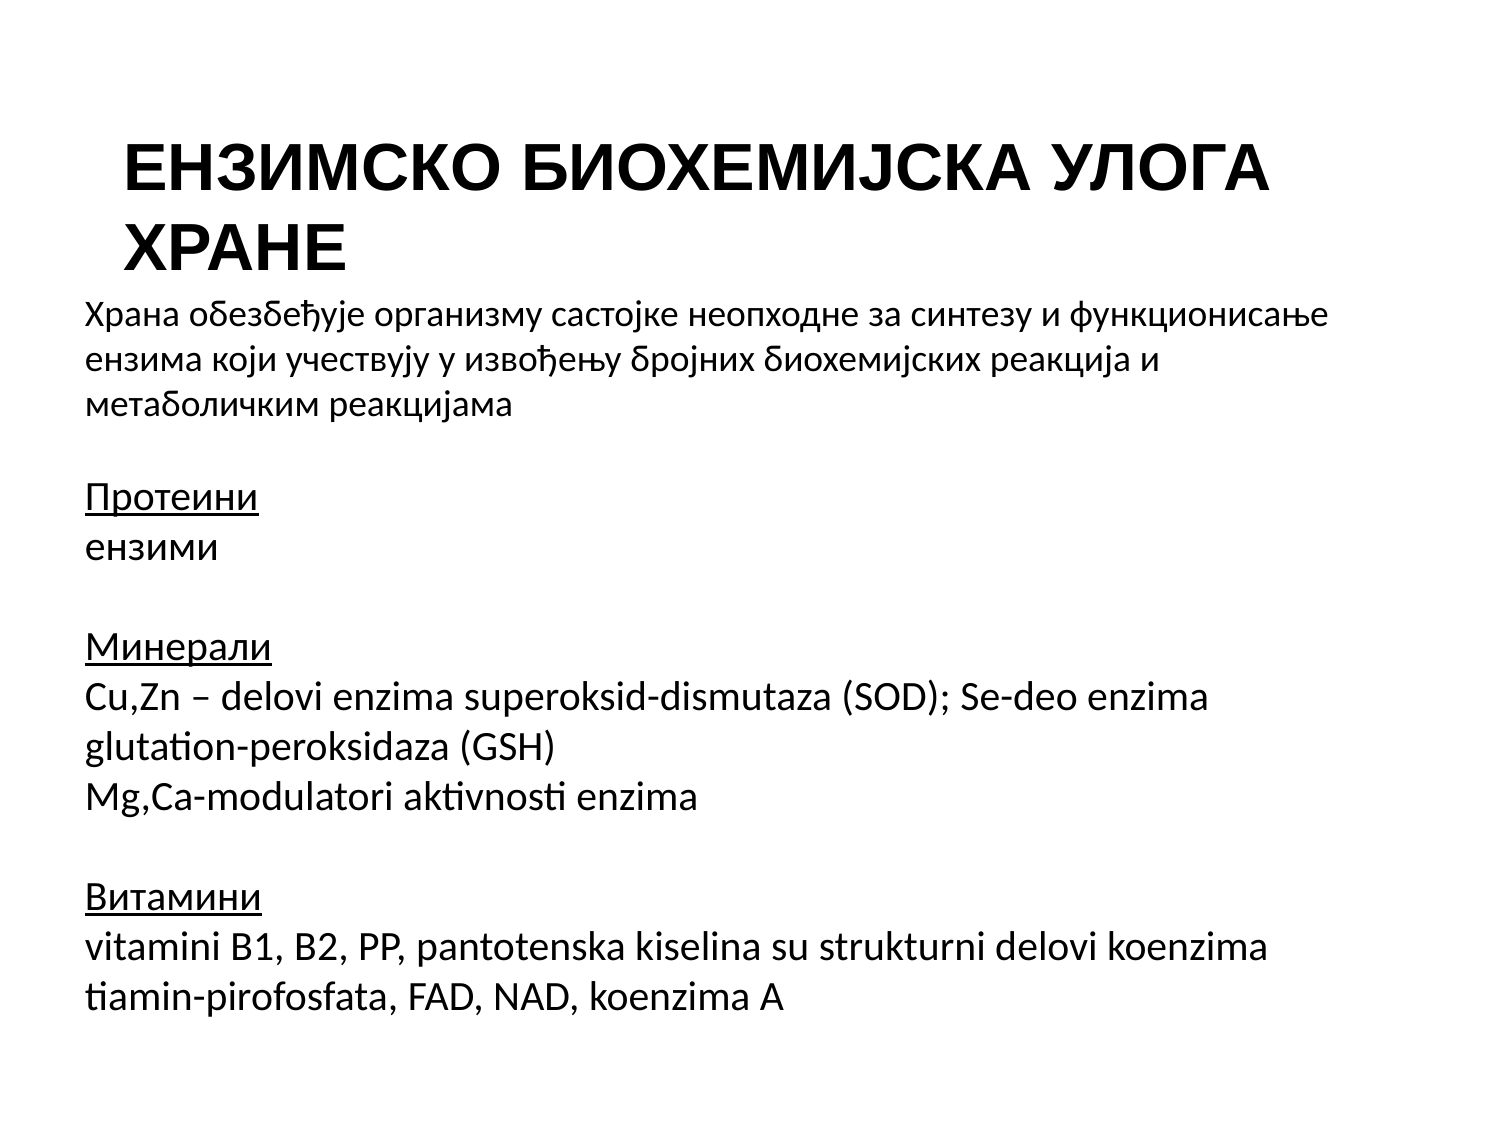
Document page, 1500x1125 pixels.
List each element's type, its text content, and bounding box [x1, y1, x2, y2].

text_box ЕНЗИМСКО БИОХЕМИЈСКА УЛОГА ХРАНЕ [108, 116, 1459, 292]
text_box Храна обезбеђује организму састојке неопходне за синтезу и функционисање ензима који учествују у извођењу бројних биохемијских реакција и метаболичким реакцијама Протеини ензими Минерали Cu,Zn – delovi enzima superoksid-dismutaza (SOD); Se-deo enzima glutation-peroksidaza (GSH) Mg,Ca-modulatori aktivnosti enzima Витамини vitamini B1, B2, PP, pantotenska kiselina su strukturni delovi koenzima tiamin-pirofosfata, FAD, NAD, koenzima A [70, 281, 1394, 1027]
